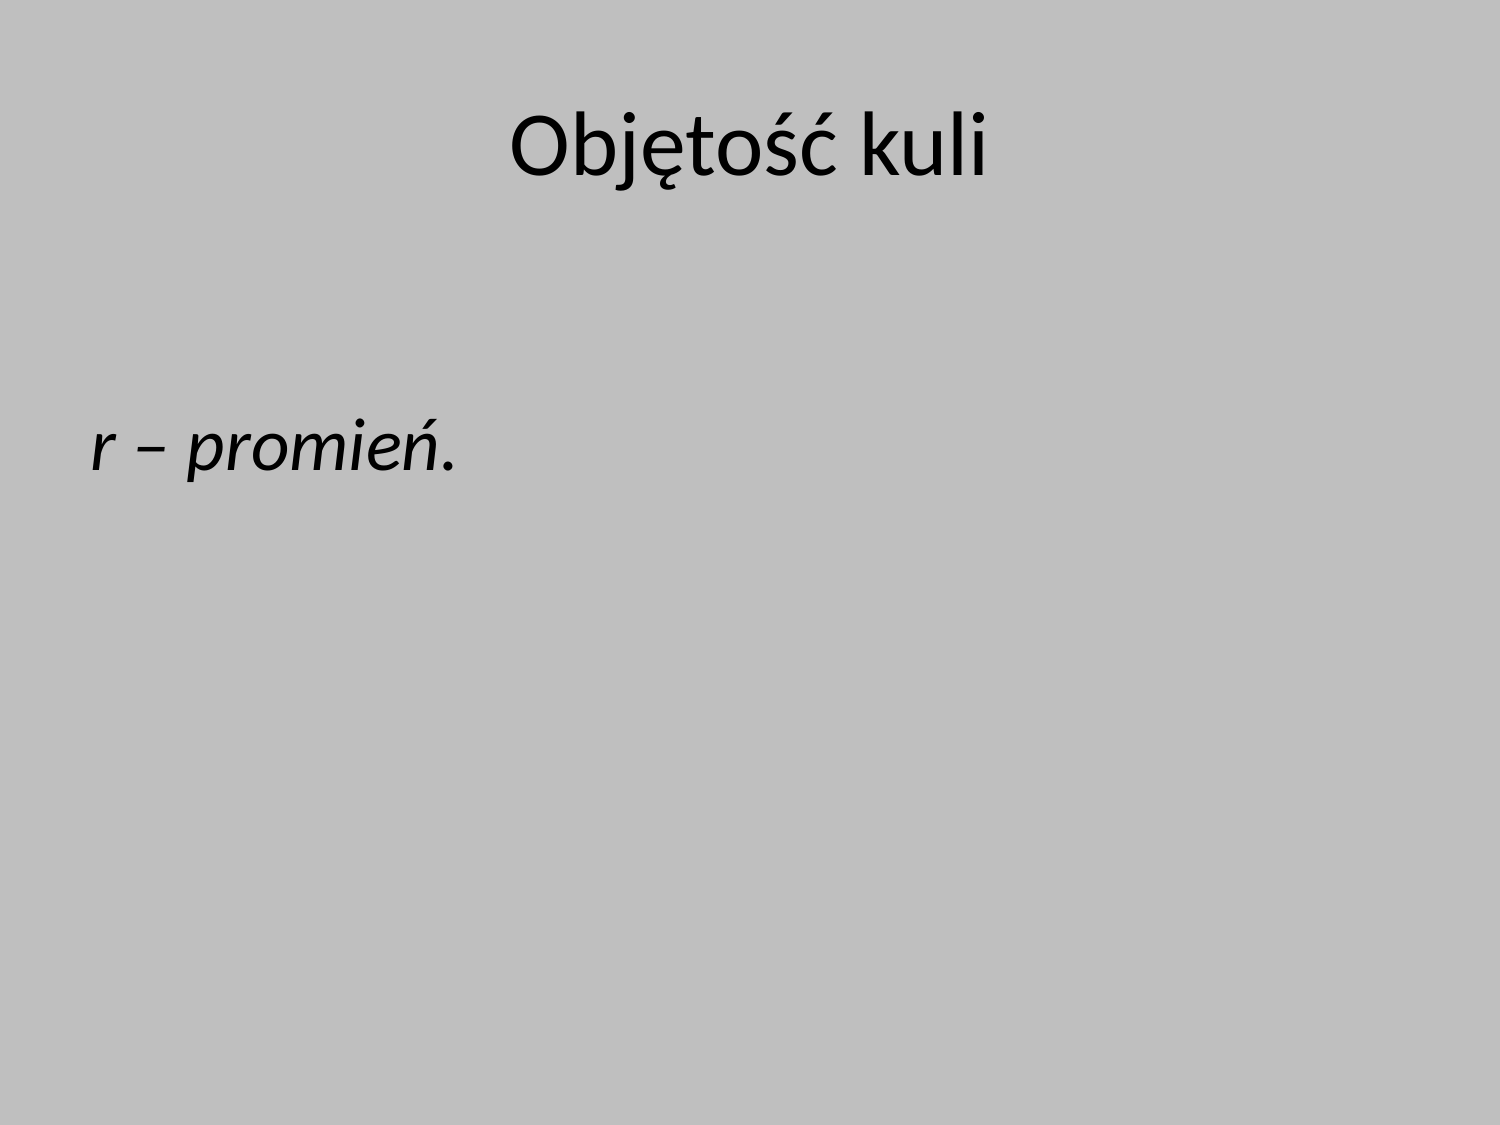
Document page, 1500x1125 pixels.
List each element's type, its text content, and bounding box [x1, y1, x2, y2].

title Objętość kuli [75, 45, 1425, 233]
